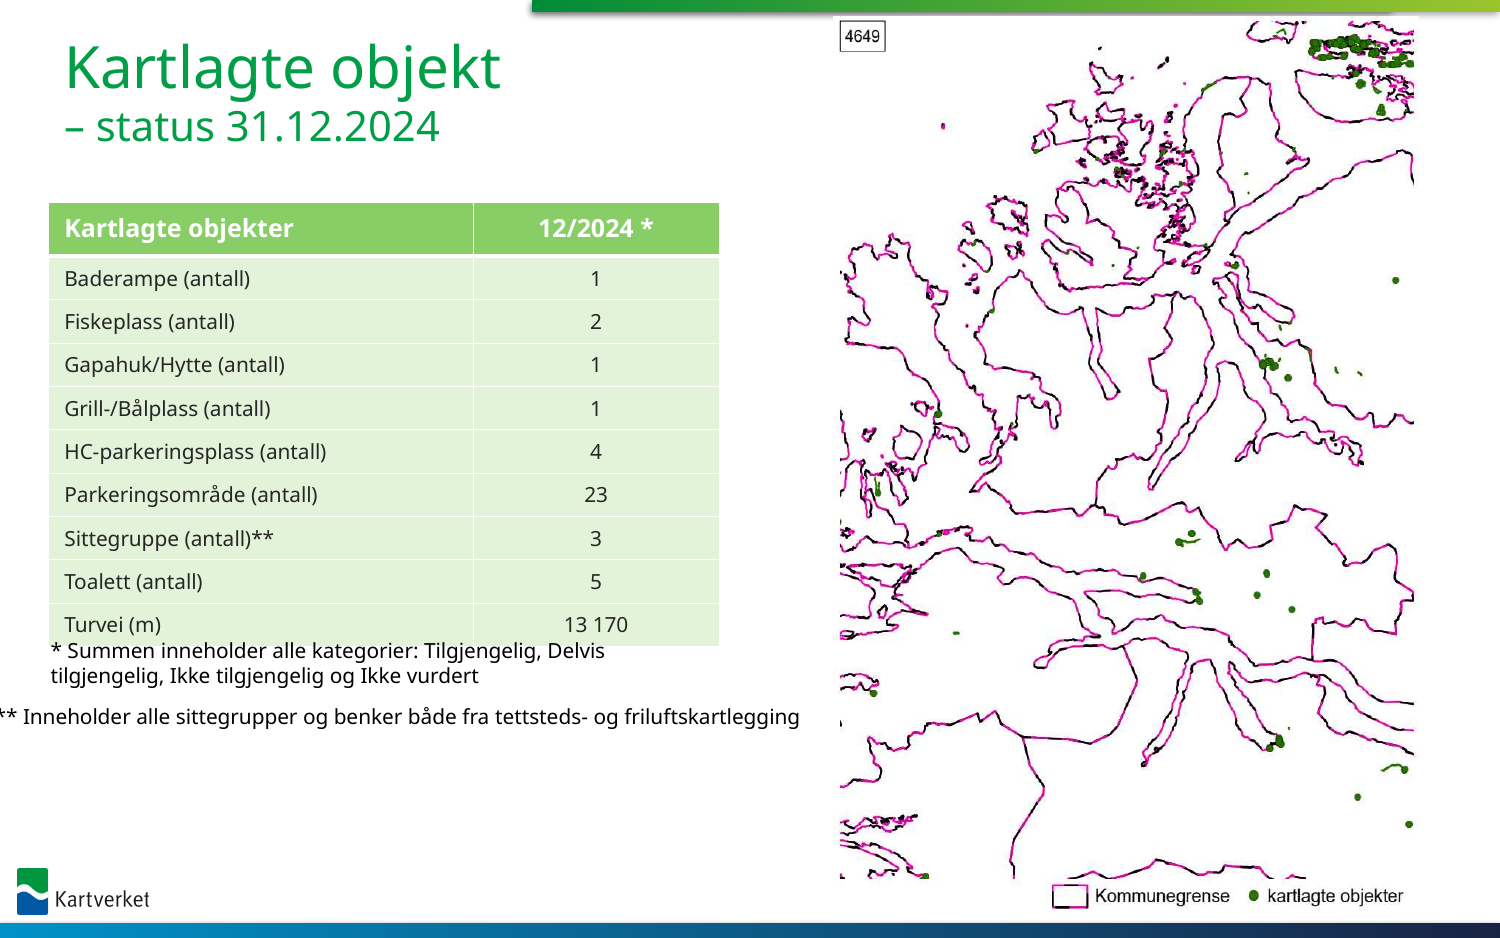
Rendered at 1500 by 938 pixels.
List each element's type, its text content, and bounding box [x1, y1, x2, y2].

table_cell Sittegruppe (antall)** [49, 517, 473, 559]
table_cell Fiskeplass (antall) [49, 300, 473, 343]
table_cell 2 [474, 300, 719, 343]
table_cell 1 [474, 344, 719, 386]
table_cell Gapahuk/Hytte (antall) [49, 344, 473, 386]
table_cell Baderampe (antall) [49, 258, 473, 299]
text_box ** Inneholder alle sittegrupper og benker både fra tettsteds- og friluftskartlegging [0, 696, 815, 736]
table_cell 4 [474, 430, 719, 473]
table_cell Grill-/Bålplass (antall) [49, 387, 473, 429]
text_box Kartlagte objekt – status 31.12.2024 [1424, 26, 1431, 158]
table_cell 1 [474, 258, 719, 299]
table_header Kartlagte objekter [49, 203, 473, 254]
table_cell 1 [474, 387, 719, 429]
text_box * Summen inneholder alle kategorier: Tilgjengelig, Delvis tilgjengelig, Ikke tilgjengelig og Ikke vurdert [35, 630, 721, 696]
picture [833, 16, 1419, 913]
table_cell 23 [474, 474, 719, 516]
table_cell HC-parkeringsplass (antall) [49, 430, 473, 473]
table_cell 3 [474, 517, 719, 559]
table_cell 13 170 [474, 604, 719, 630]
table_header 12/2024 * [474, 203, 719, 254]
table_cell 5 [474, 560, 719, 603]
text_box Kartlagte objekt – status 31.12.2024 [49, 26, 828, 158]
table_cell Parkeringsområde (antall) [49, 474, 473, 516]
table_cell Turvei (m) [49, 604, 473, 630]
table_cell Toalett (antall) [49, 560, 473, 603]
